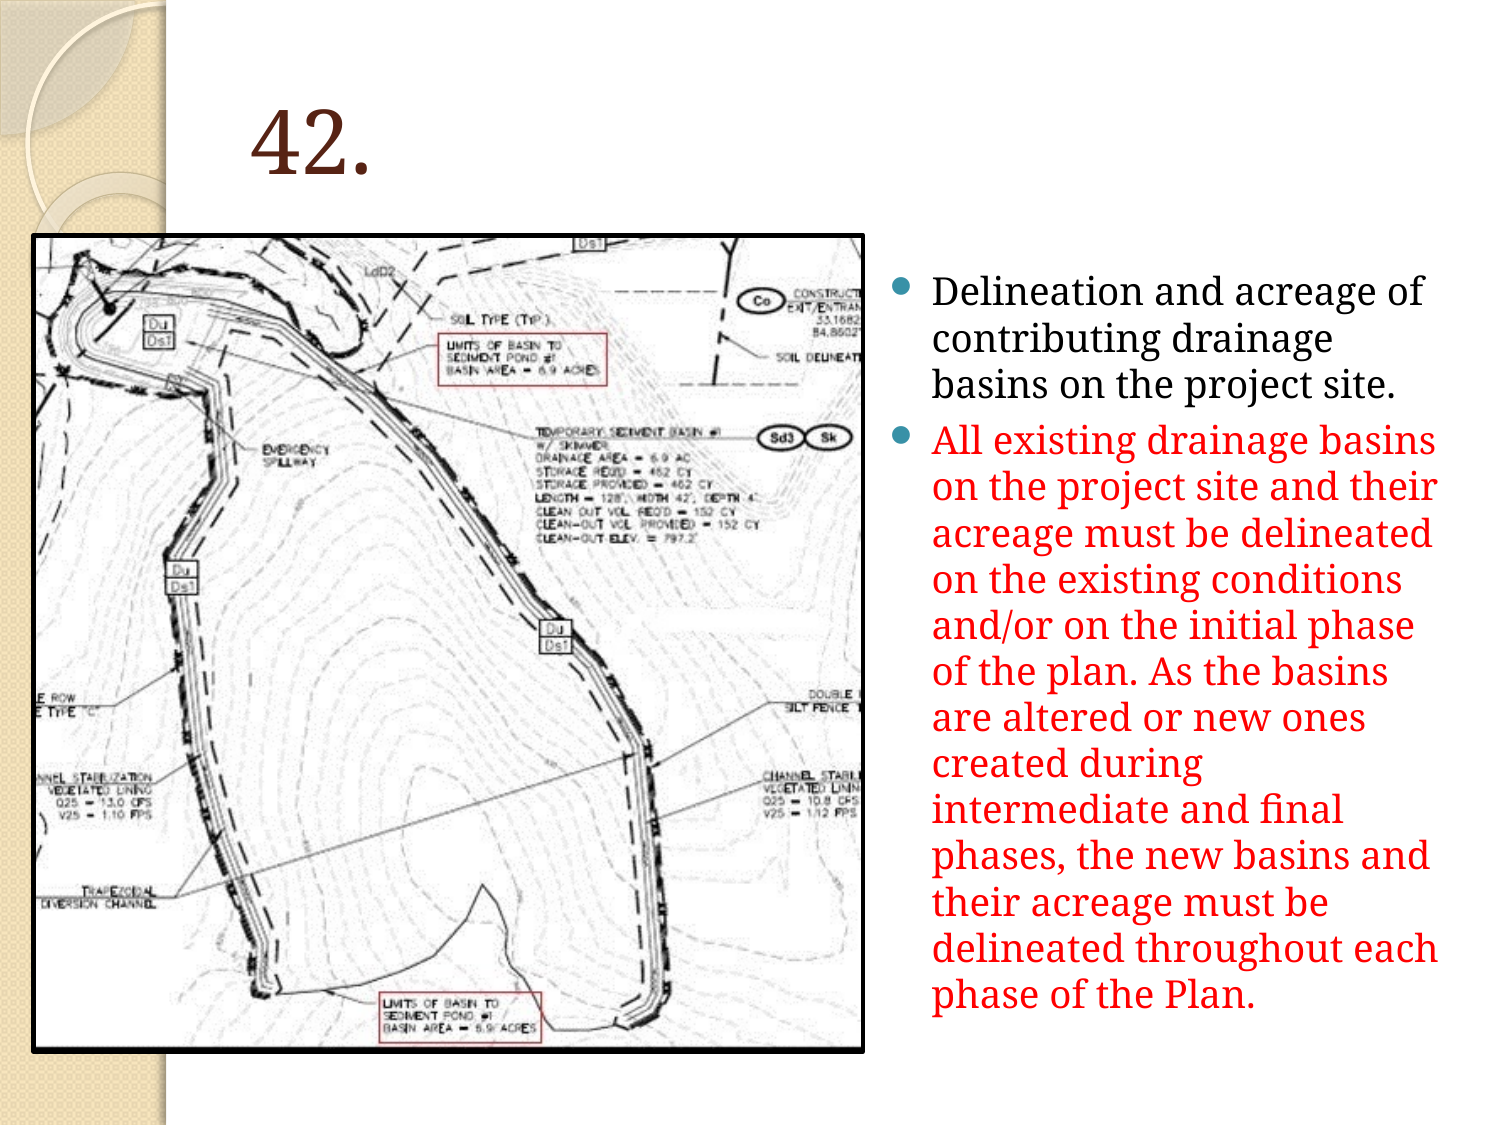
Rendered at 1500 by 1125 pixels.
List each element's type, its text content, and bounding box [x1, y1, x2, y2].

title 42. [235, 45, 1466, 233]
list Delineation and acreage of contributing drainage basins on the project site. All existing drainage basins on the project site and their acreage must be delineated on the existing conditions and/or on the initial phase of the plan. As the basins are altered or new ones created during intermediate and final phases, the new basins and their acreage must be delineated throughout each phase of the Plan. [868, 260, 1463, 1026]
picture [35, 237, 861, 1050]
